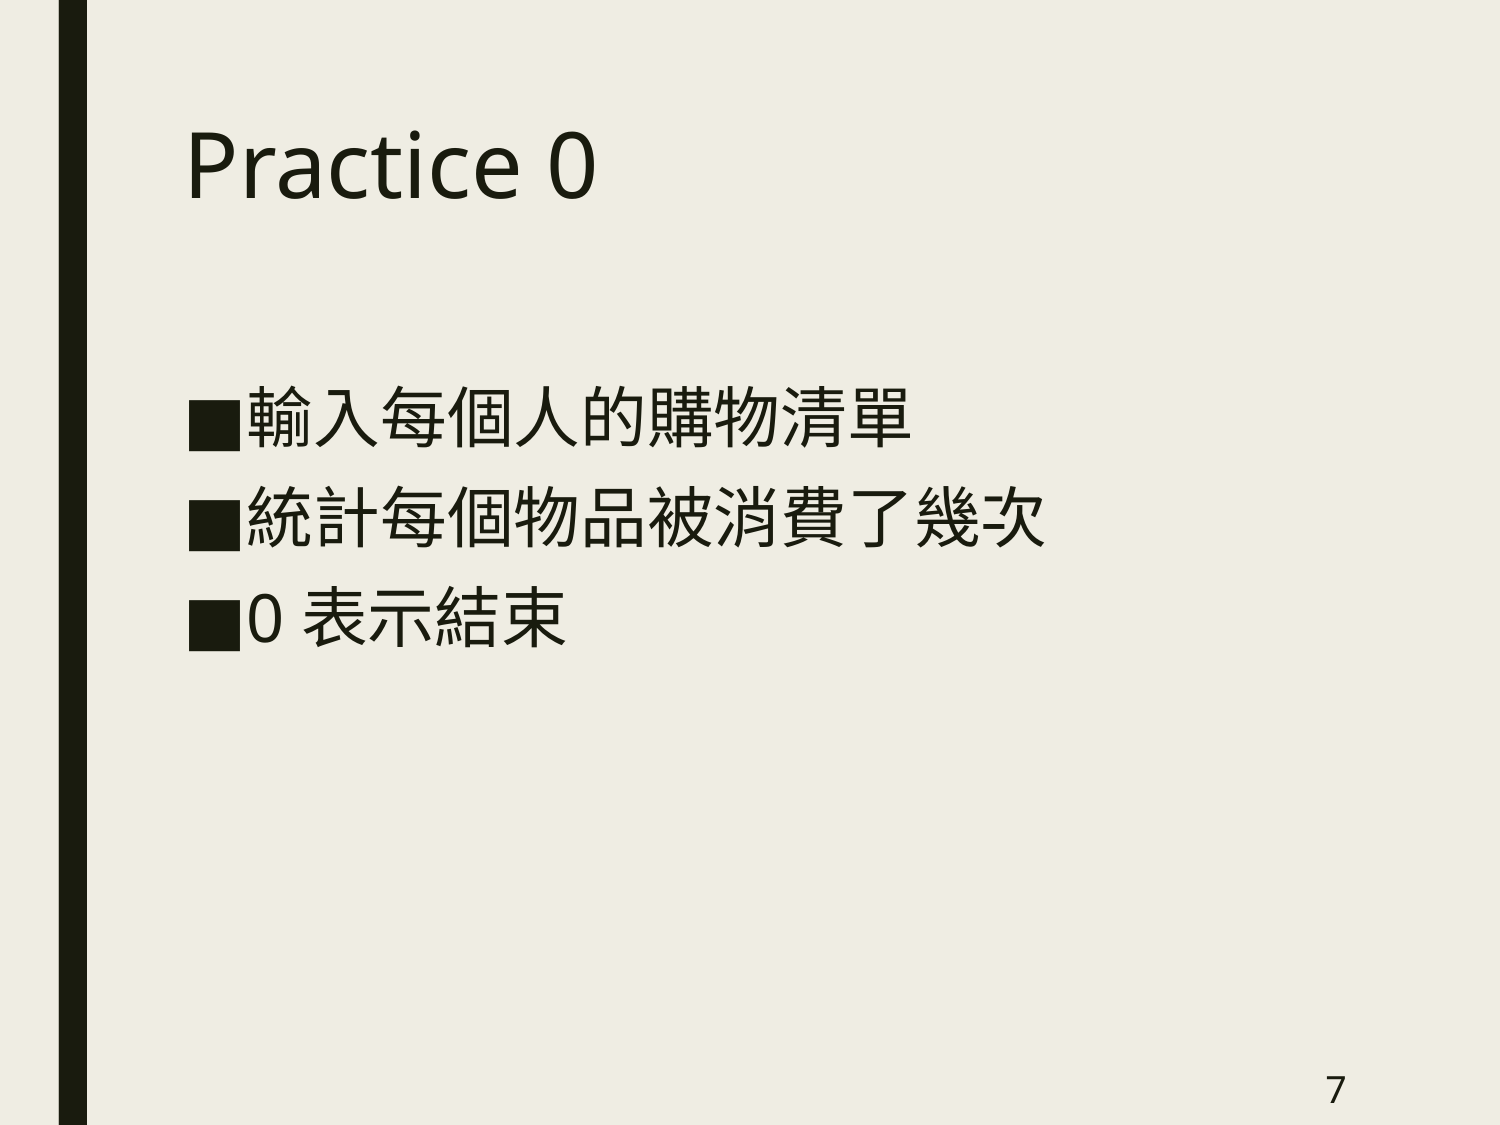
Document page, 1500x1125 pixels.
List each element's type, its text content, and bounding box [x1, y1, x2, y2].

title Practice 0 [168, 112, 1351, 357]
list 輸入每個人的購物清單 統計每個物品被消費了幾次 0表示結束 [168, 375, 1351, 963]
slide_number 7 [1165, 1058, 1362, 1125]
